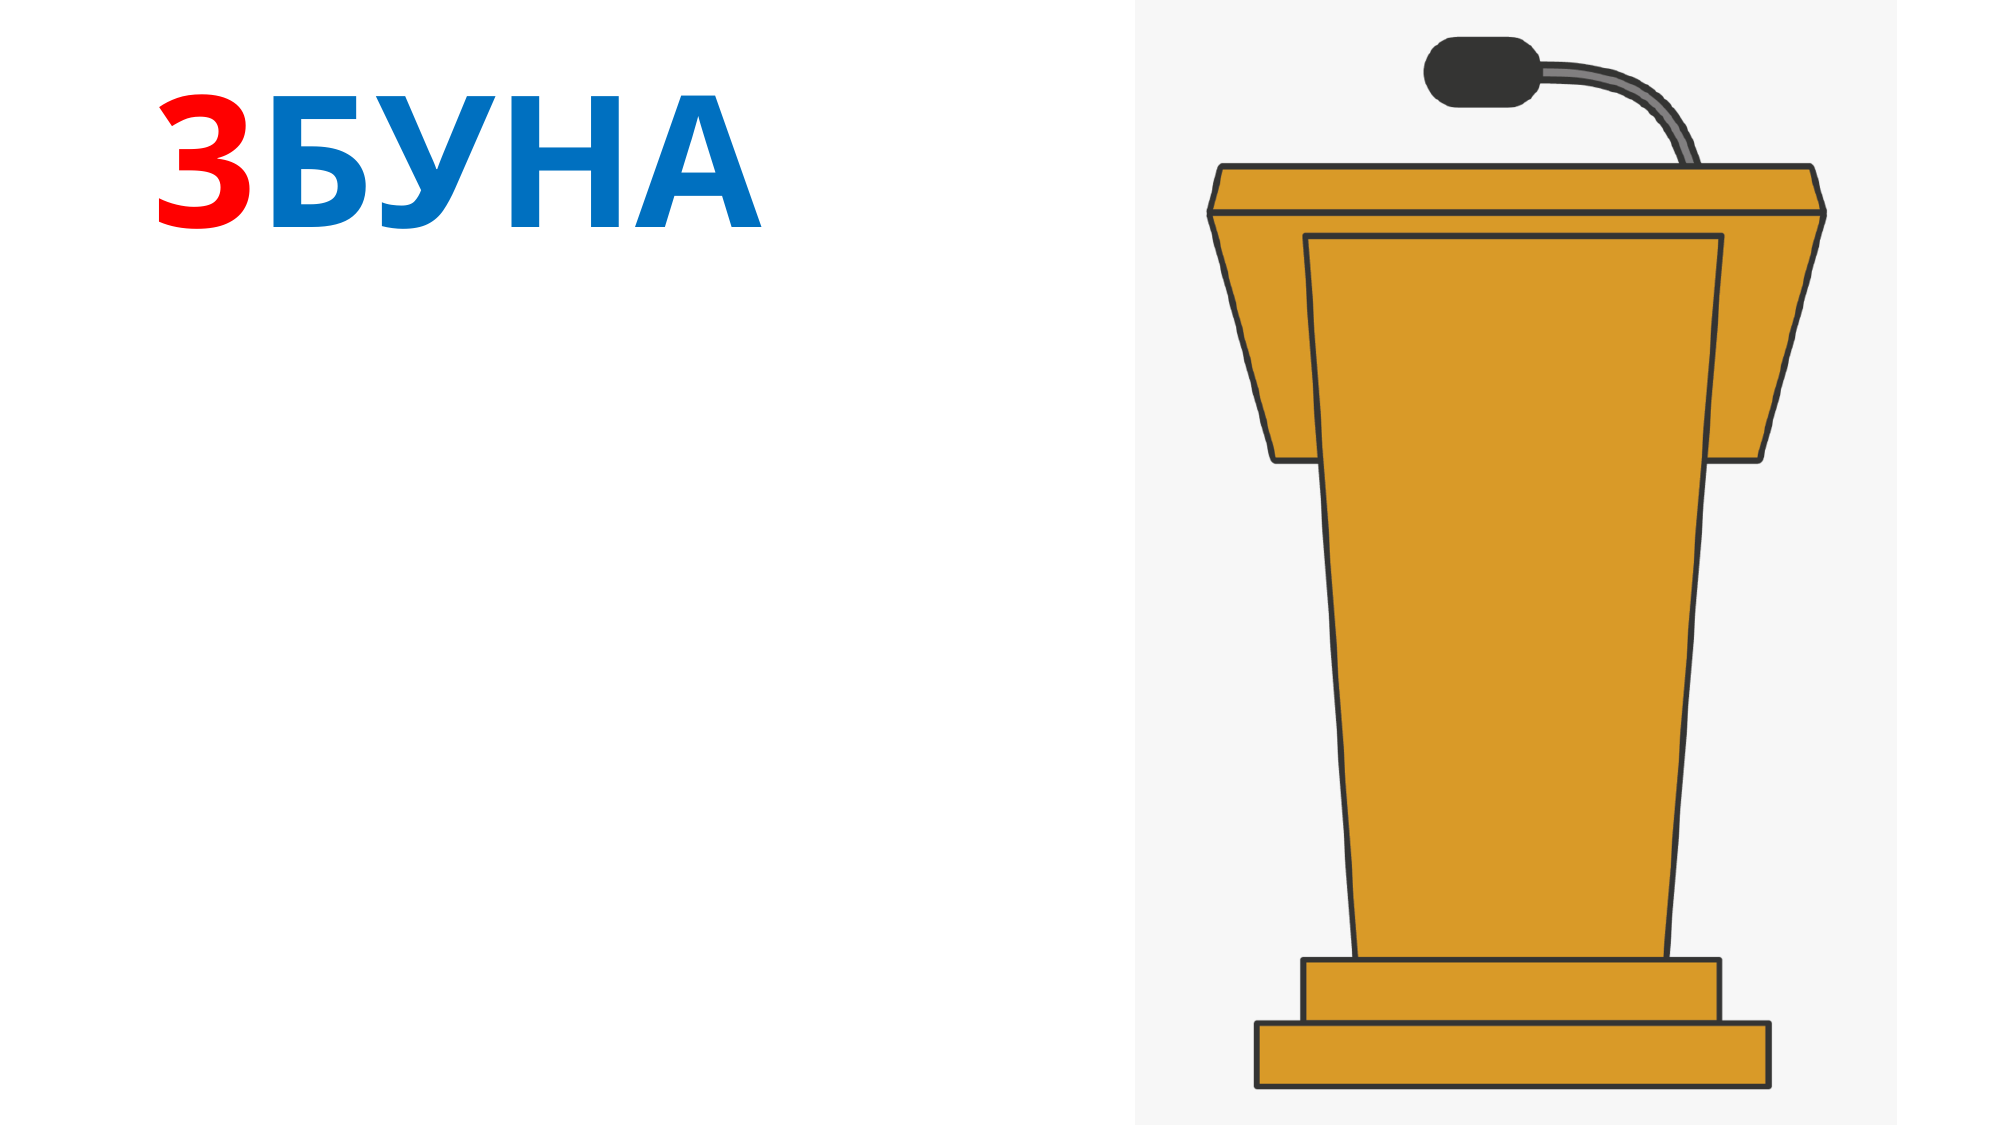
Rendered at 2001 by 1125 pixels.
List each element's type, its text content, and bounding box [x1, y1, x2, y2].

title 3БУНА [137, 59, 1135, 278]
picture [1135, 0, 1897, 1125]
